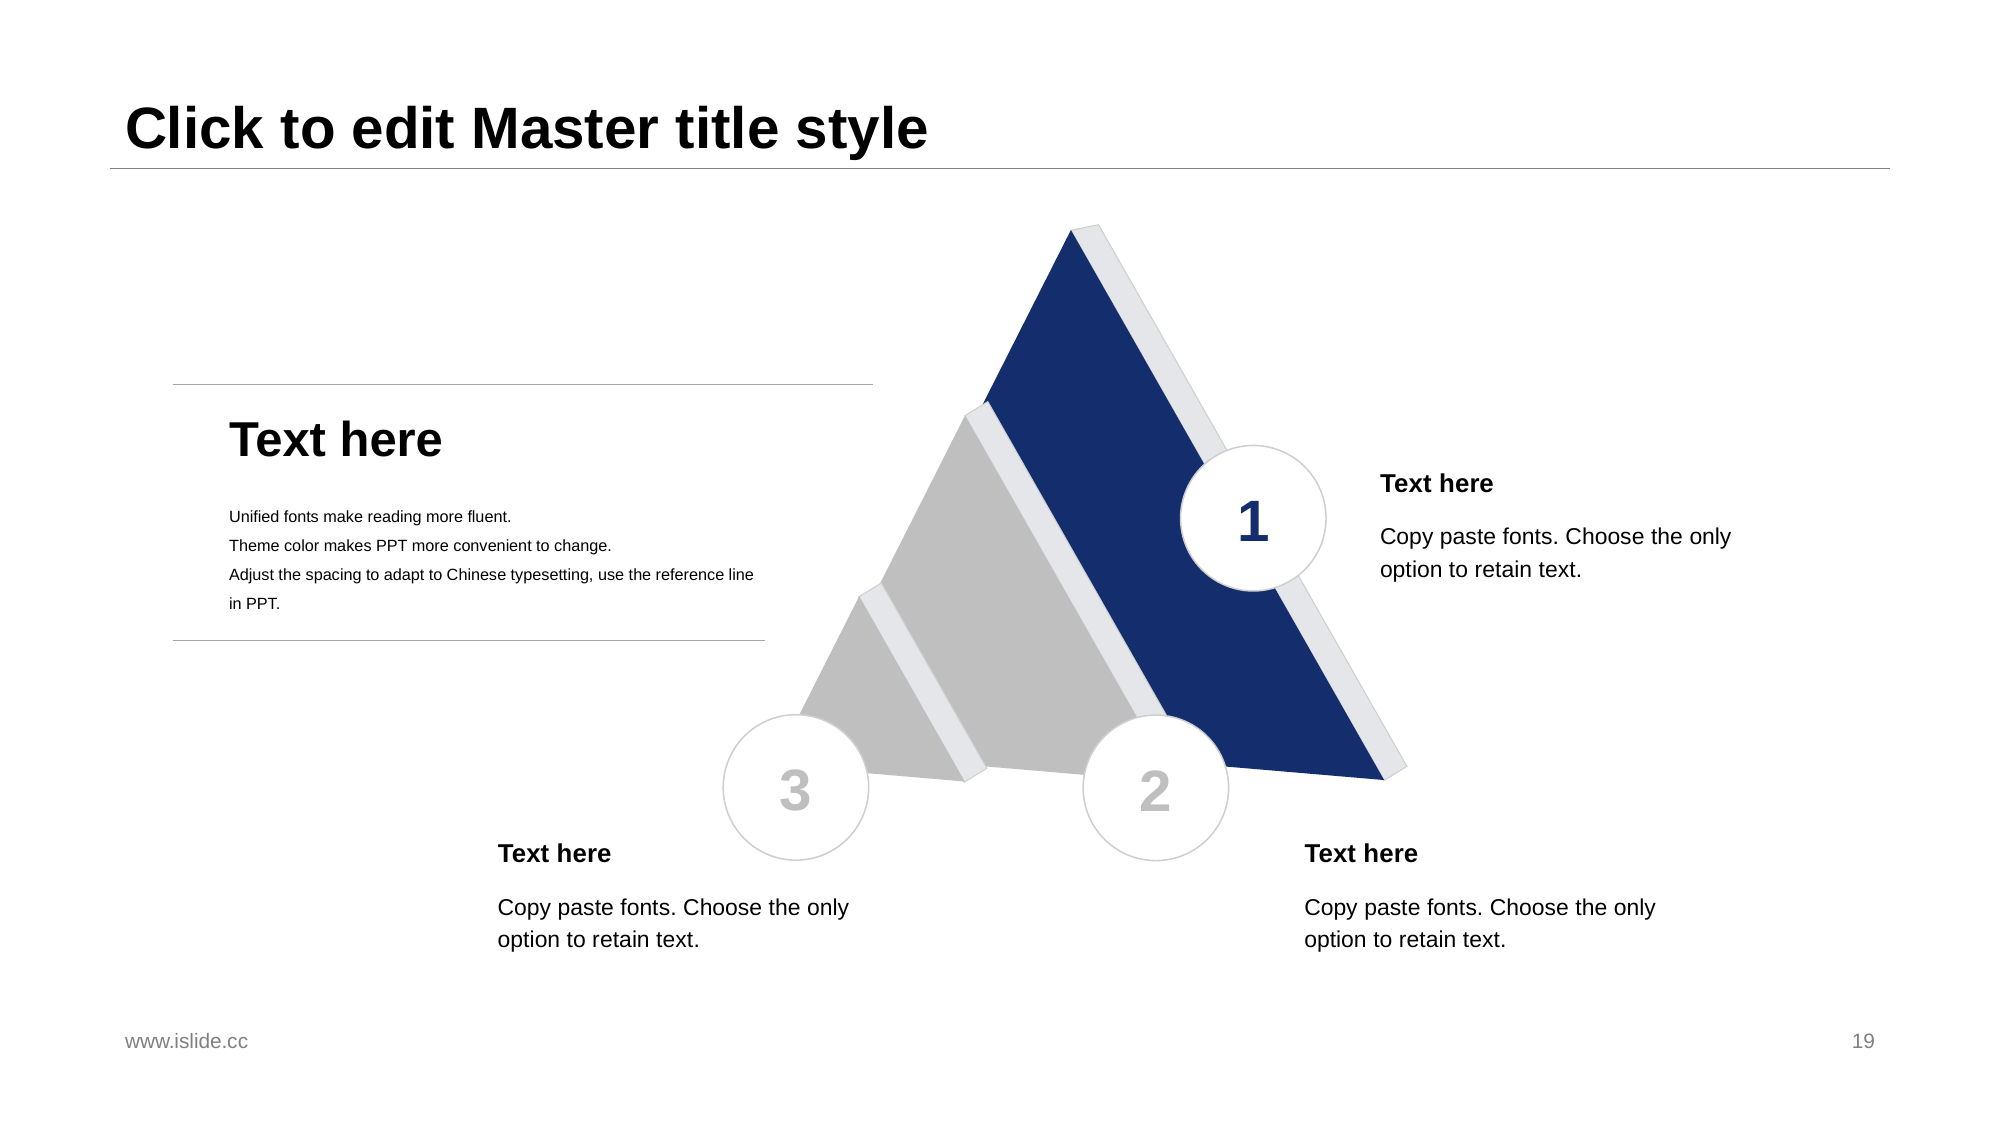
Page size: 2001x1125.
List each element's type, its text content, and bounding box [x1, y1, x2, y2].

footer www.islide.cc [109, 1023, 790, 1058]
slide_number 19 [1412, 1023, 1890, 1058]
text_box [173, 226, 1752, 967]
title Click to edit Master title style [109, 0, 1890, 169]
